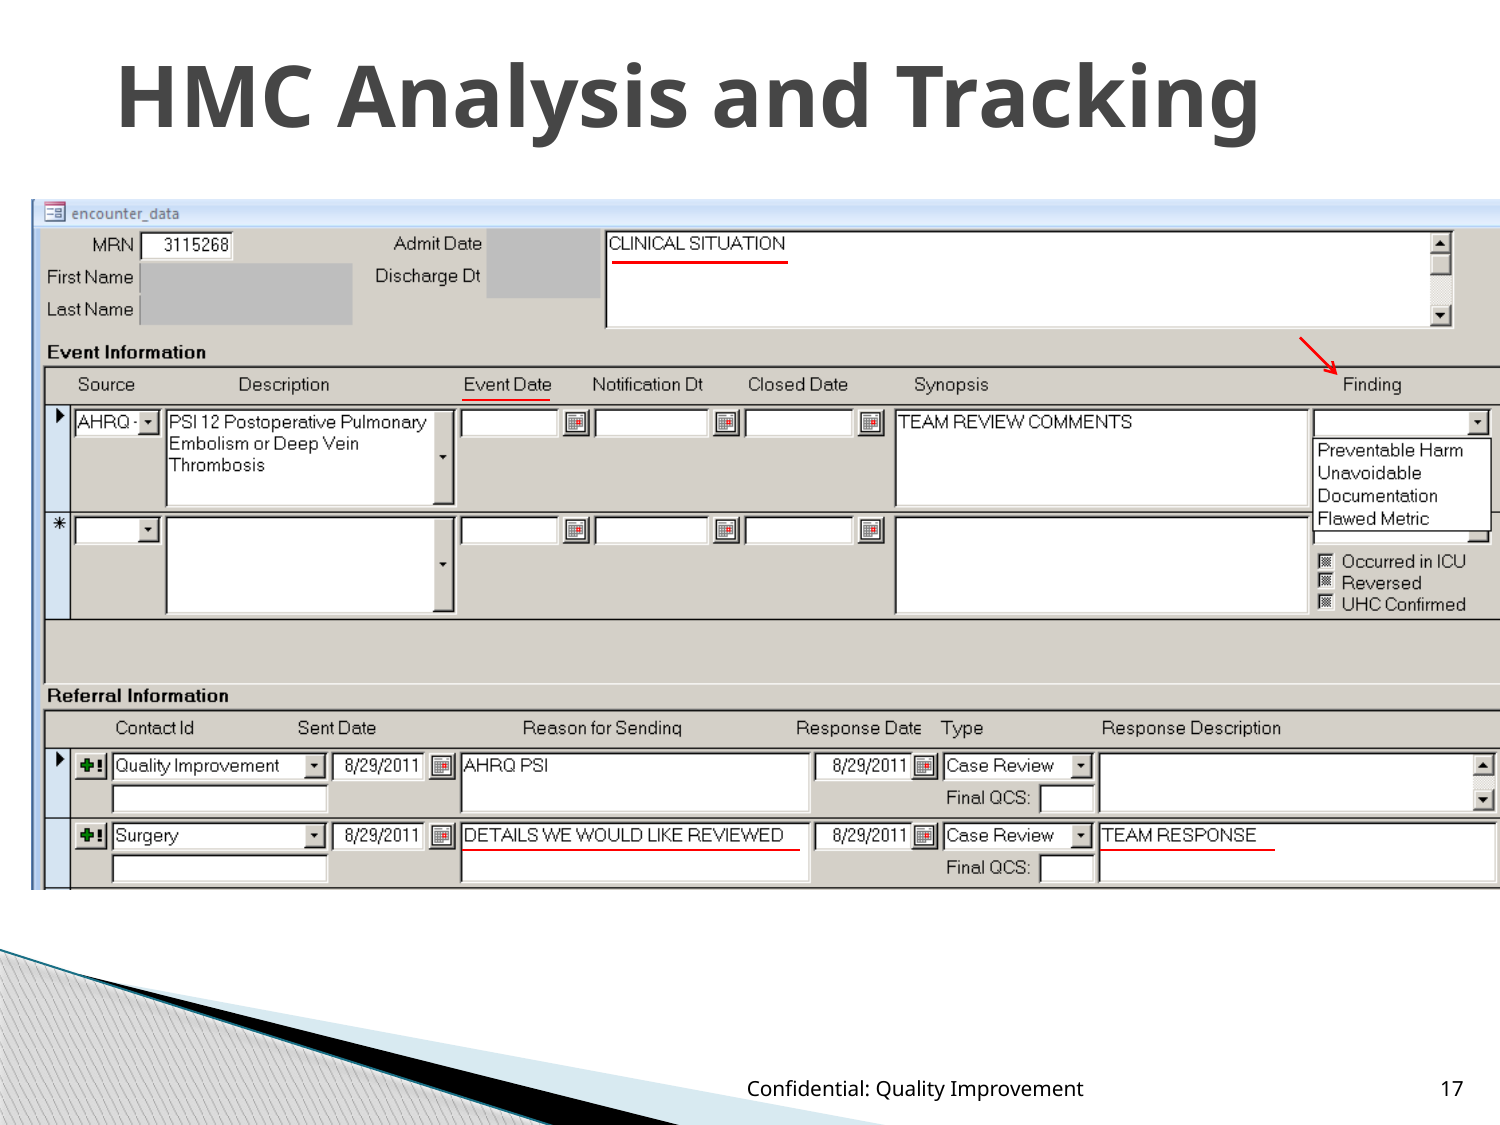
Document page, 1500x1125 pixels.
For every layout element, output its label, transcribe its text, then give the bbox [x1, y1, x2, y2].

footer Confidential: Quality Improvement [718, 1051, 1105, 1112]
picture [31, 199, 1500, 891]
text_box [1299, 337, 1338, 376]
title HMC Analysis and Tracking [99, 0, 1450, 188]
slide_number 17 [1418, 1051, 1479, 1112]
